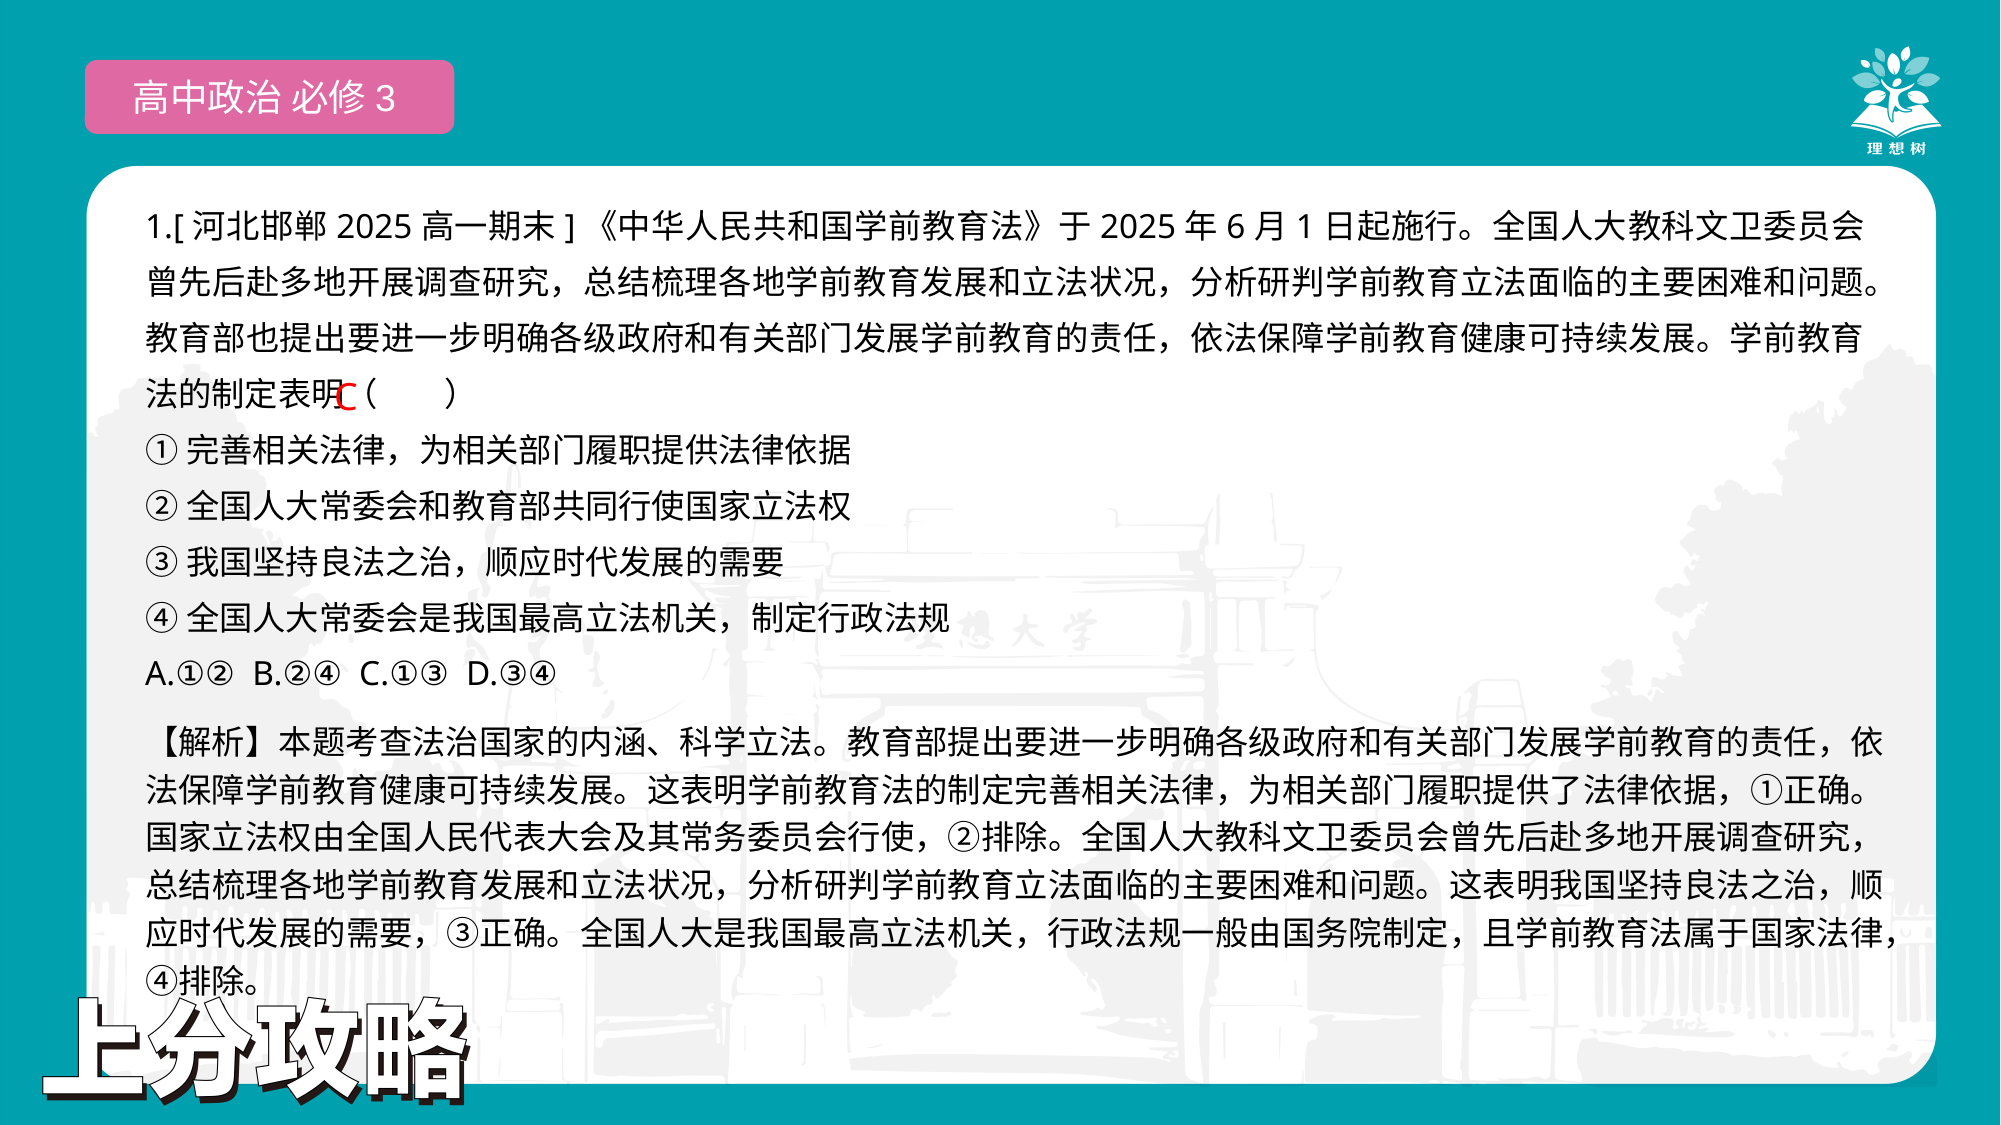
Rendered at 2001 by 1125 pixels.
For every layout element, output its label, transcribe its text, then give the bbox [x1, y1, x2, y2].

text_box 【解析】本题考查法治国家的内涵、科学立法。教育部提出要进一步明确各级政府和有关部门发展学前教育的责任，依法保障学前教育健康可持续发展。这表明学前教育法的制定完善相关法律，为相关部门履职提供了法律依据，①正确。国家立法权由全国人民代表大会及其常务委员会行使，②排除。全国人大教科文卫委员会曾先后赴多地开展调查研究，总结梳理各地学前教育发展和立法状况，分析研判学前教育立法面临的主要困难和问题。这表明我国坚持良法之治，顺应时代发展的需要，③正确。全国人大是我国最高立法机关，行政法规一般由国务院制定，且学前教育法属于国家法律，④排除。 [130, 705, 1899, 1008]
picture [0, 0, 2001, 1125]
text_box 高中政治 必修3 [83, 58, 456, 135]
text_box C [309, 342, 427, 425]
text_box 1.[河北邯郸2025高一期末]《中华人民共和国学前教育法》于2025年6月1日起施行。全国人大教科文卫委员会曾先后赴多地开展调查研究，总结梳理各地学前教育发展和立法状况，分析研判学前教育立法面临的主要困难和问题。教育部也提出要进一步明确各级政府和有关部门发展学前教育的责任，依法保障学前教育健康可持续发展。学前教育法的制定表明（ ） ①完善相关法律，为相关部门履职提供法律依据 ②全国人大常委会和教育部共同行使国家立法权 ③我国坚持良法之治，顺应时代发展的需要 ④全国人大常委会是我国最高立法机关，制定行政法规 A.①② B.②④ C.①③ D.③④ [130, 182, 1880, 700]
